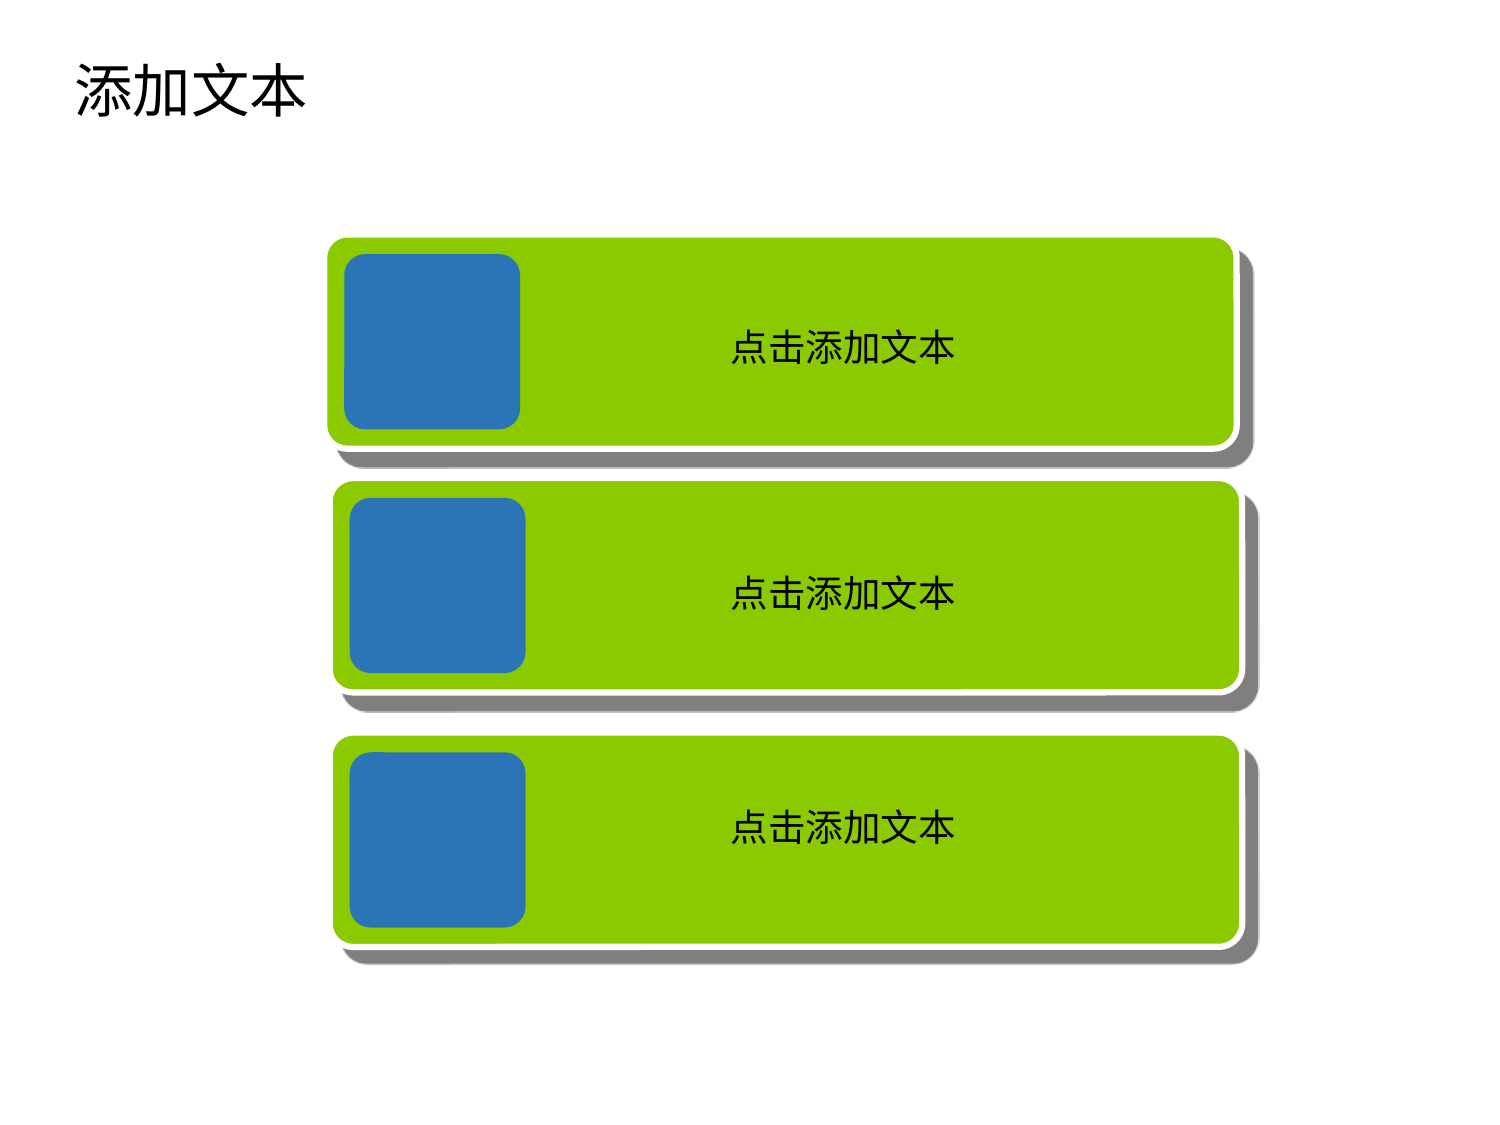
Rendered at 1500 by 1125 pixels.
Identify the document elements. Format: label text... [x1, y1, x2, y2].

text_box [323, 234, 1237, 449]
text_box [329, 732, 1243, 948]
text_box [329, 477, 1243, 693]
text_box 添加文本 [60, 46, 323, 132]
